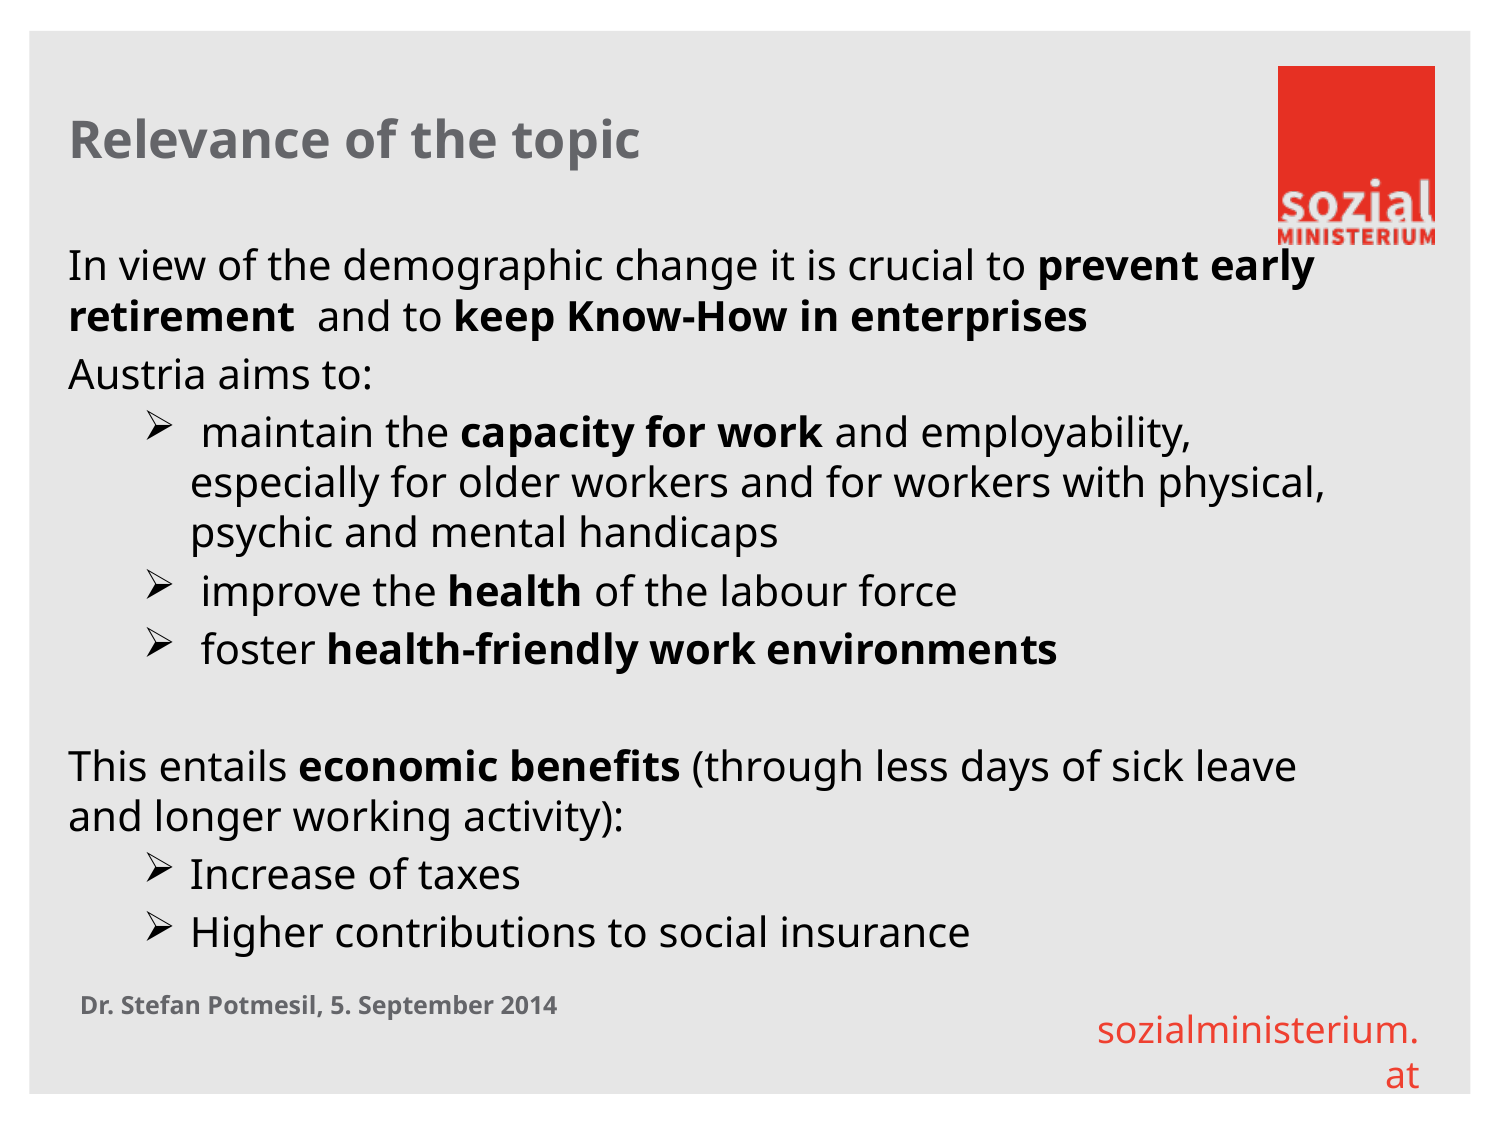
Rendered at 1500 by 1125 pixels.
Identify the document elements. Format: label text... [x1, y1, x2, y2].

footer Dr. Stefan Potmesil, 5. September 2014 [64, 982, 1057, 1061]
list In view of the demographic change it is crucial to prevent early retirement and to keep Know-How in enterprises Austria aims to: maintain the capacity for work and employability, especially for older workers and for workers with physical, psychic and mental handicaps improve the health of the labour force foster health-friendly work environments This entails economic benefits (through less days of sick leave and longer working activity): Increase of taxes Higher contributions to social insurance [53, 231, 1376, 740]
picture [1278, 66, 1435, 245]
title Relevance of the topic [53, 66, 1211, 210]
